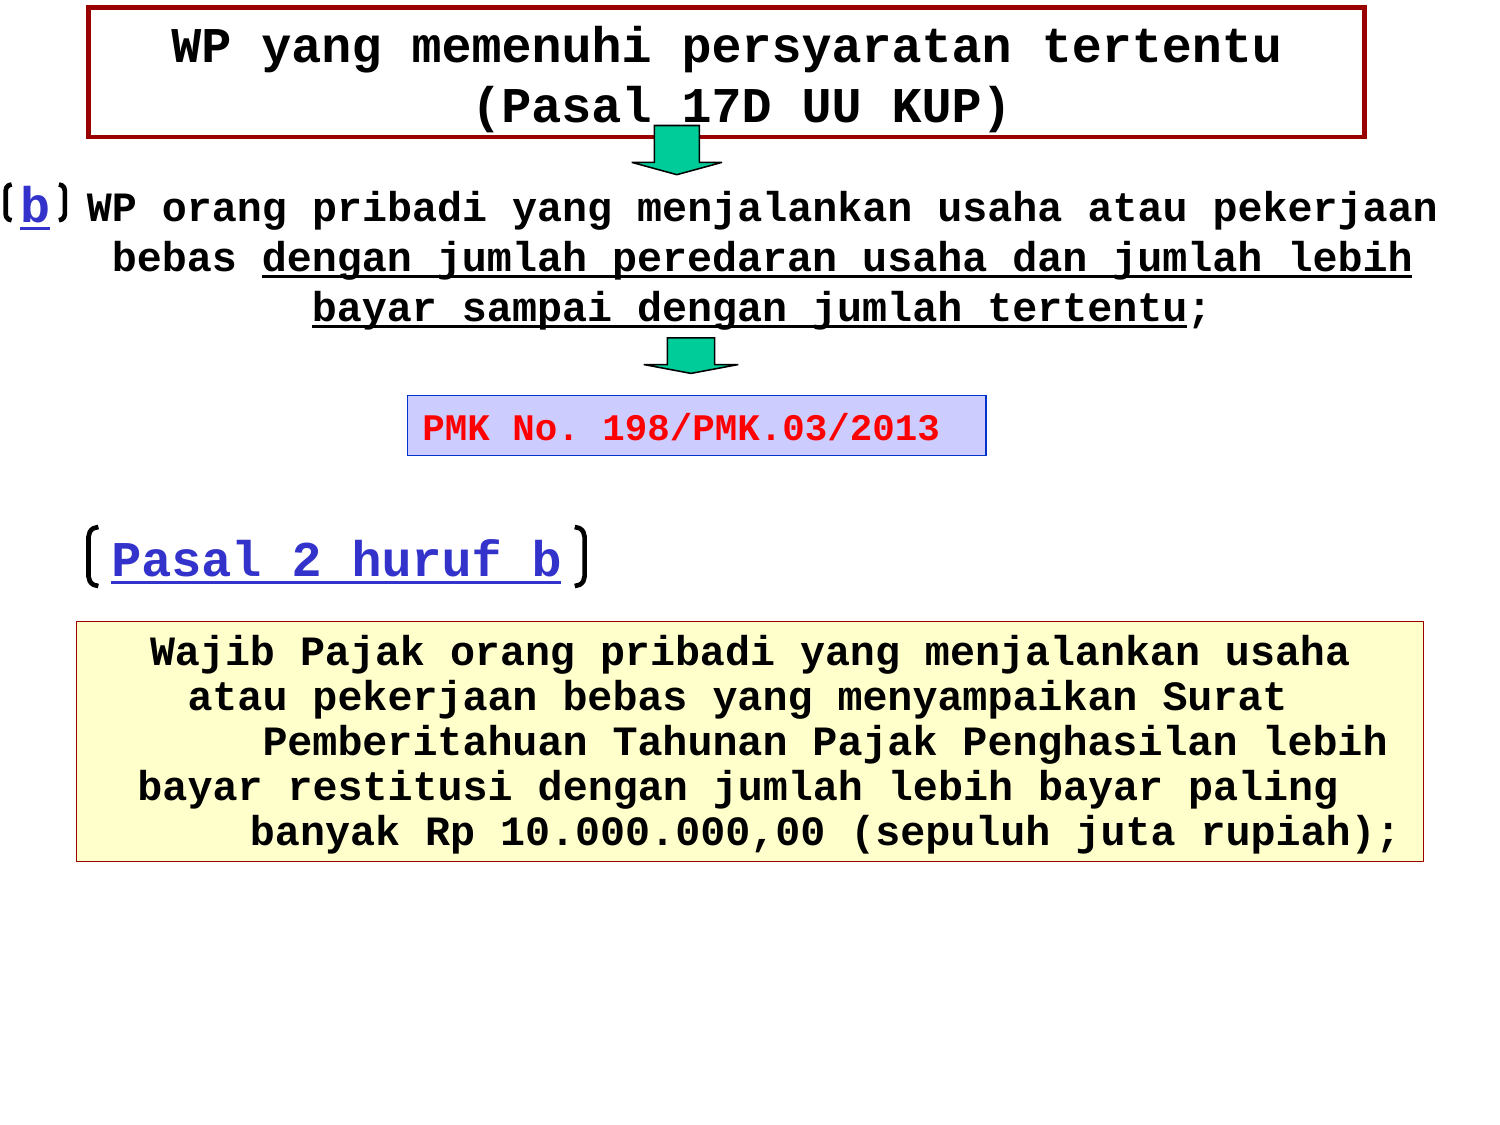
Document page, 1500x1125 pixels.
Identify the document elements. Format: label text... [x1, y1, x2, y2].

text_box [631, 125, 723, 175]
text_box Wajib Pajak orang pribadi yang menjalankan usaha atau pekerjaan bebas yang menyampaikan Surat Pemberitahuan Tahunan Pajak Penghasilan lebih bayar restitusi dengan jumlah lebih bayar paling banyak Rp 10.000.000,00 (sepuluh juta rupiah); [76, 621, 1424, 862]
text_box [643, 337, 739, 374]
text_box b [5, 184, 65, 221]
text_box PMK No. 198/PMK.03/2013 [407, 395, 987, 456]
text_box WP orang pribadi yang menjalankan usaha atau pekerjaan bebas dengan jumlah peredaran usaha dan jumlah lebih bayar sampai dengan jumlah tertentu; [64, 172, 1459, 338]
title WP yang memenuhi persyaratan tertentu (Pasal 17D UU KUP) [88, 6, 1365, 138]
text_box Pasal 2 huruf b [88, 526, 585, 587]
